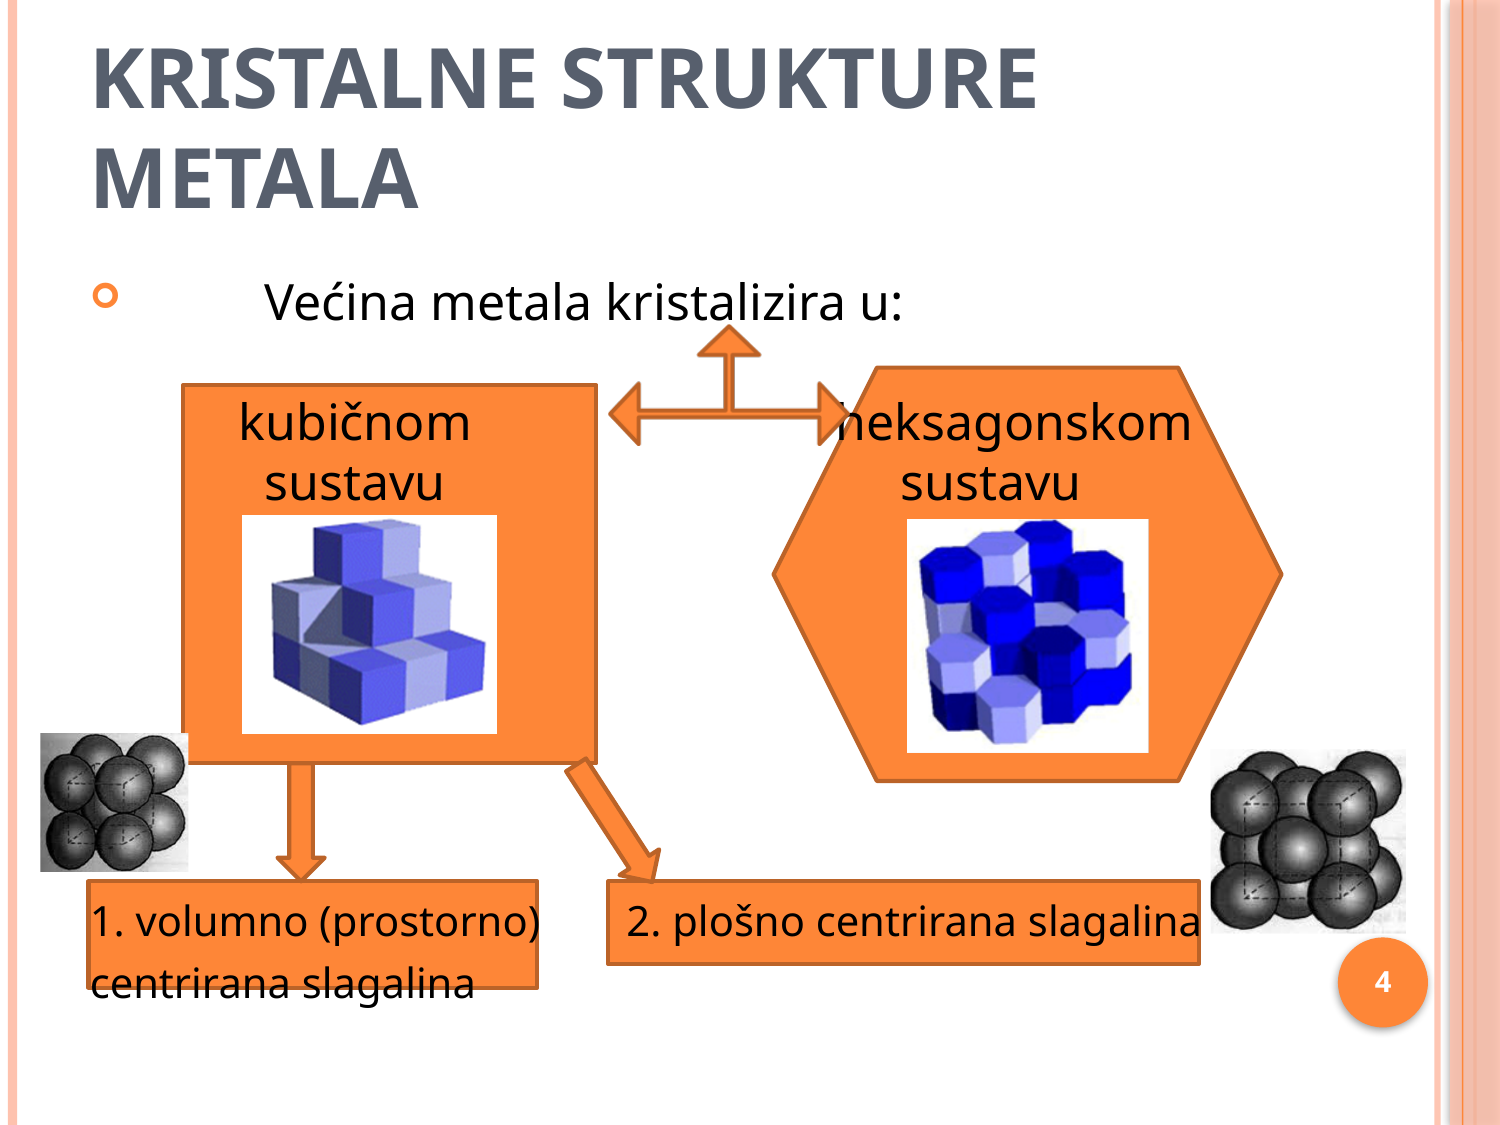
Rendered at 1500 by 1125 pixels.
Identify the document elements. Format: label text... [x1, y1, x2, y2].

text_box [564, 756, 662, 885]
picture [241, 514, 498, 734]
picture [1210, 748, 1407, 936]
picture [906, 519, 1149, 755]
picture [607, 324, 850, 447]
slide_number 4 [1333, 940, 1434, 1027]
title Kristalne strukture metala [75, 45, 1300, 233]
list Većina metala kristalizira u: kubičnom heksagonskom sustavu sustavu 1. volumno (prostorno) 2. plošno centrirana slagalina centrirana slagalina [75, 262, 1300, 1062]
picture [39, 732, 189, 872]
text_box [275, 761, 327, 884]
